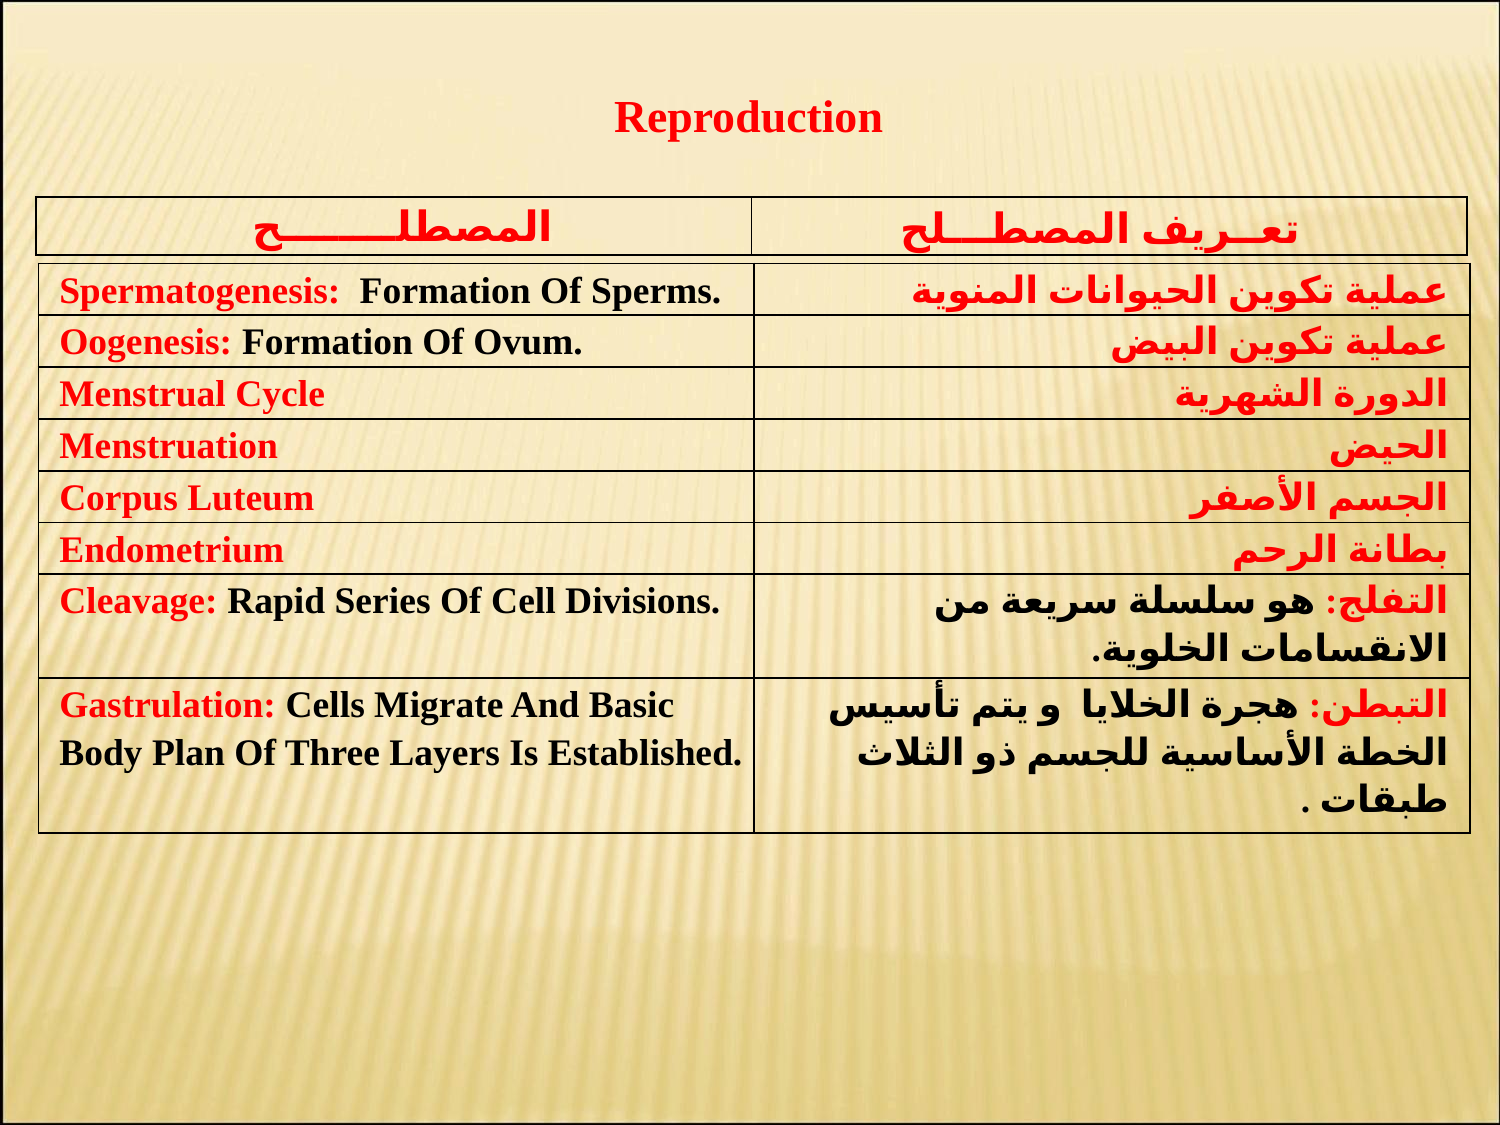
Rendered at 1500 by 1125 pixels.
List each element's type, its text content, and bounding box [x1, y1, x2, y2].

table_cell الحيض [755, 420, 1469, 470]
table_cell Menstruation [39, 420, 753, 470]
table_header تعــريف المصطـــلح [752, 198, 1466, 254]
table_cell Corpus Luteum [39, 472, 753, 522]
table_cell Cleavage: Rapid Series Of Cell Divisions. [39, 575, 753, 677]
table_cell عملية تكوين البيض [755, 316, 1469, 366]
table_header المصطلــــــــح [37, 198, 751, 254]
table_cell Endometrium [39, 523, 753, 573]
table_cell Oogenesis: Formation Of Ovum. [39, 316, 753, 366]
table_cell التبطن: هجرة الخلايا و يتم تأسيس الخطة الأساسية للجسم ذو الثلاث طبقات . [755, 679, 1469, 832]
table_cell التفلج: هو سلسلة سريعة من الانقسامات الخلوية. [755, 575, 1469, 677]
table_cell بطانة الرحم [755, 523, 1469, 573]
table_cell الدورة الشهرية [755, 368, 1469, 418]
table_cell الجسم الأصفر [755, 472, 1469, 522]
table_cell Menstrual Cycle [39, 368, 753, 418]
picture [0, 0, 1500, 1125]
table_header عملية تكوين الحيوانات المنوية [755, 264, 1469, 314]
text_box Reproduction [599, 79, 898, 149]
table_header Spermatogenesis: Formation Of Sperms. [39, 264, 753, 314]
table_cell Gastrulation: Cells Migrate And Basic Body Plan Of Three Layers Is Established. [39, 679, 753, 832]
